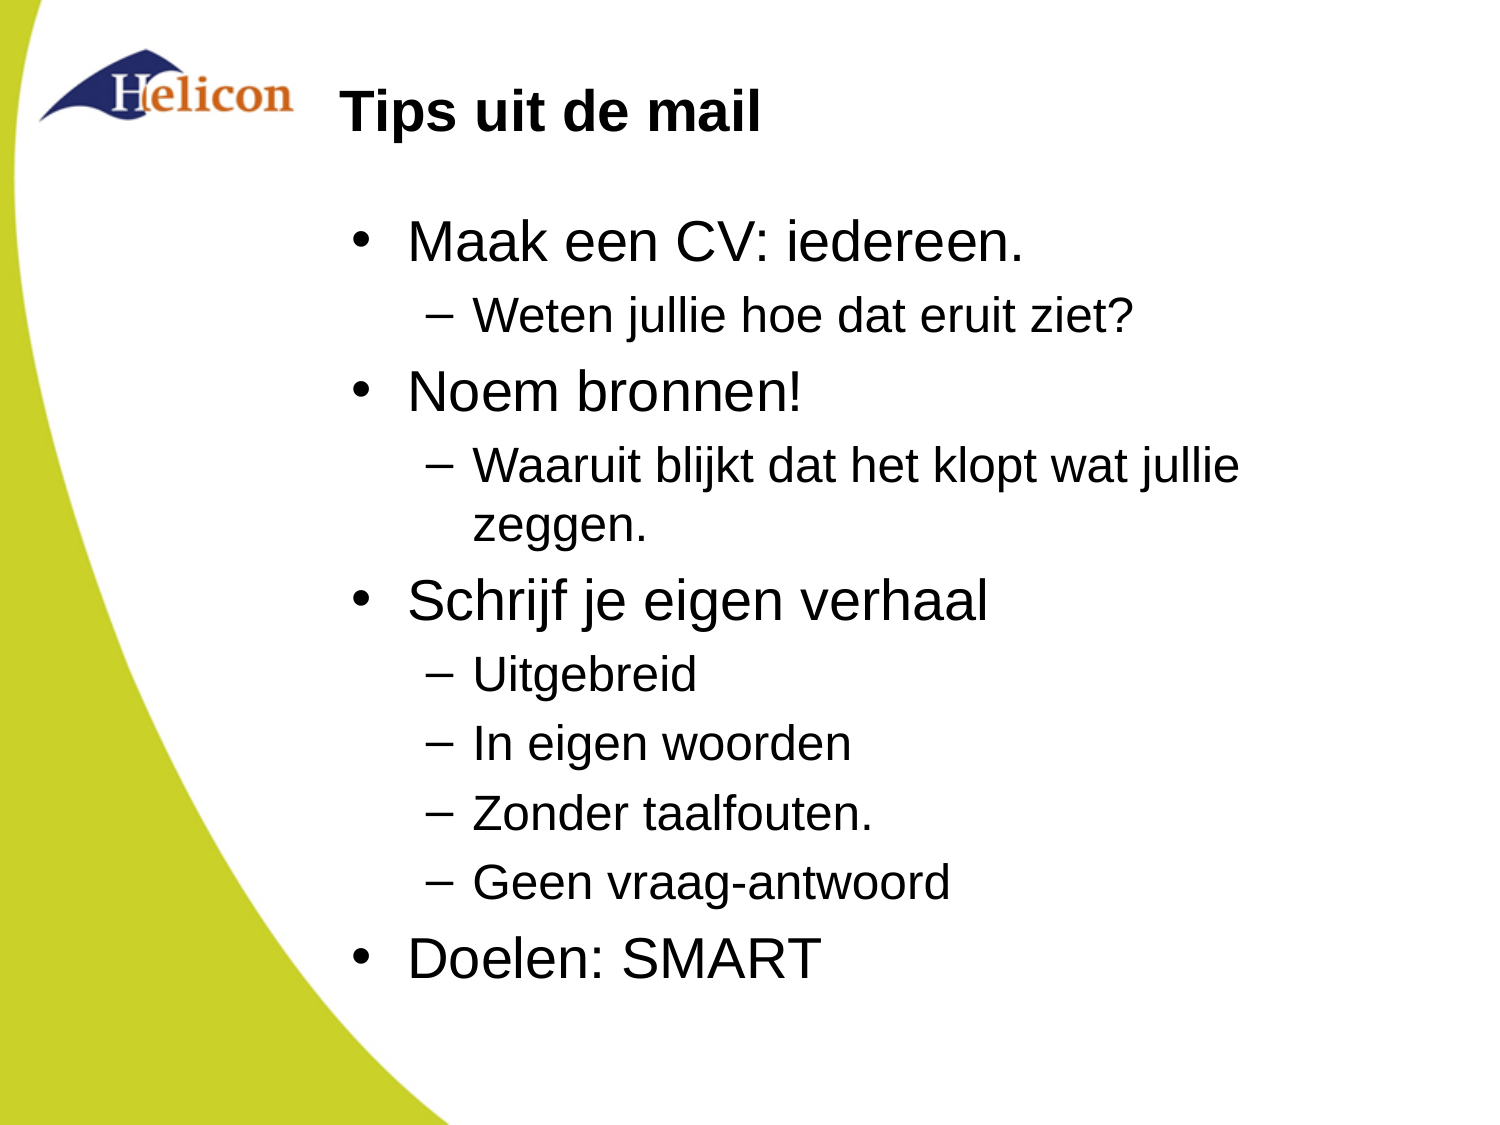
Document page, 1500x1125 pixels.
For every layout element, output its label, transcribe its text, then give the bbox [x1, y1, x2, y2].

list Maak een CV: iedereen. Weten jullie hoe dat eruit ziet? Noem bronnen! Waaruit blijkt dat het klopt wat jullie zeggen. Schrijf je eigen verhaal Uitgebreid In eigen woorden Zonder taalfouten. Geen vraag-antwoord Doelen: SMART [336, 196, 1425, 1005]
title Tips uit de mail [324, 54, 1415, 161]
picture [0, 0, 1500, 1125]
